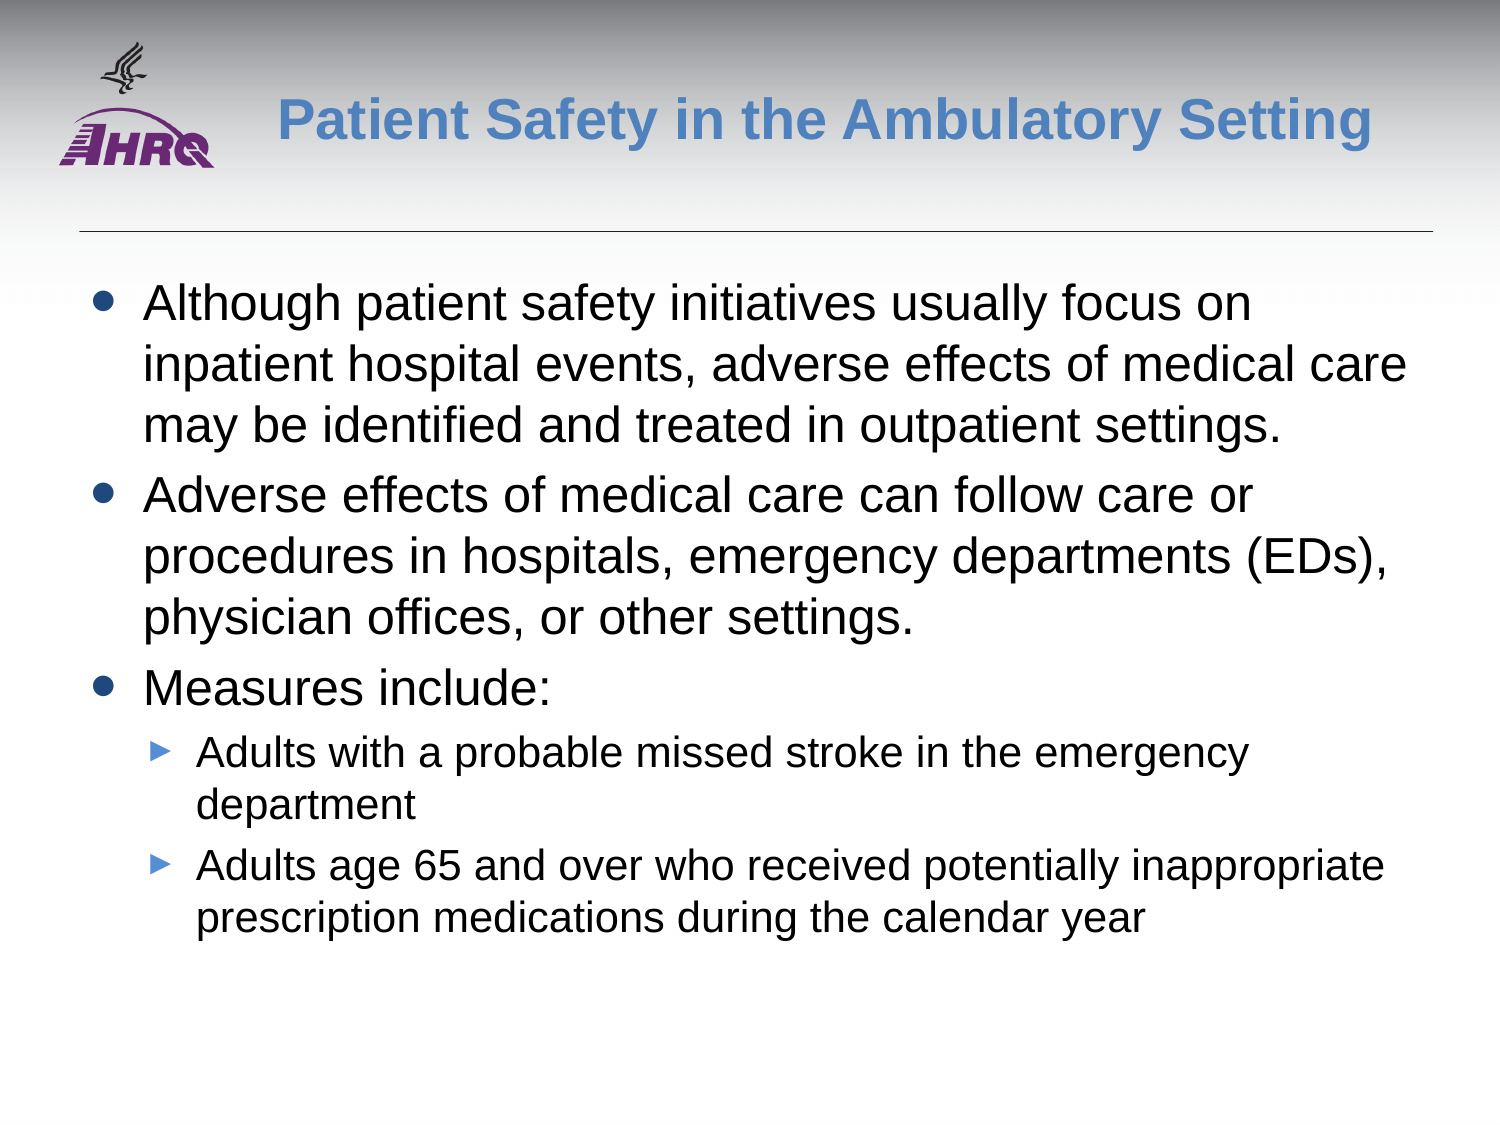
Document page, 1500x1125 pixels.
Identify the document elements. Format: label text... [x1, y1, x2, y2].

list Although patient safety initiatives usually focus on inpatient hospital events, adverse effects of medical care may be identified and treated in outpatient settings. Adverse effects of medical care can follow care or procedures in hospitals, emergency departments (EDs), physician offices, or other settings. Measures include: Adults with a probable missed stroke in the emergency department Adults age 65 and over who received potentially inappropriate prescription medications during the calendar year [75, 262, 1425, 1005]
picture [0, 0, 1500, 1125]
title Patient Safety in the Ambulatory Setting [262, 45, 1425, 188]
